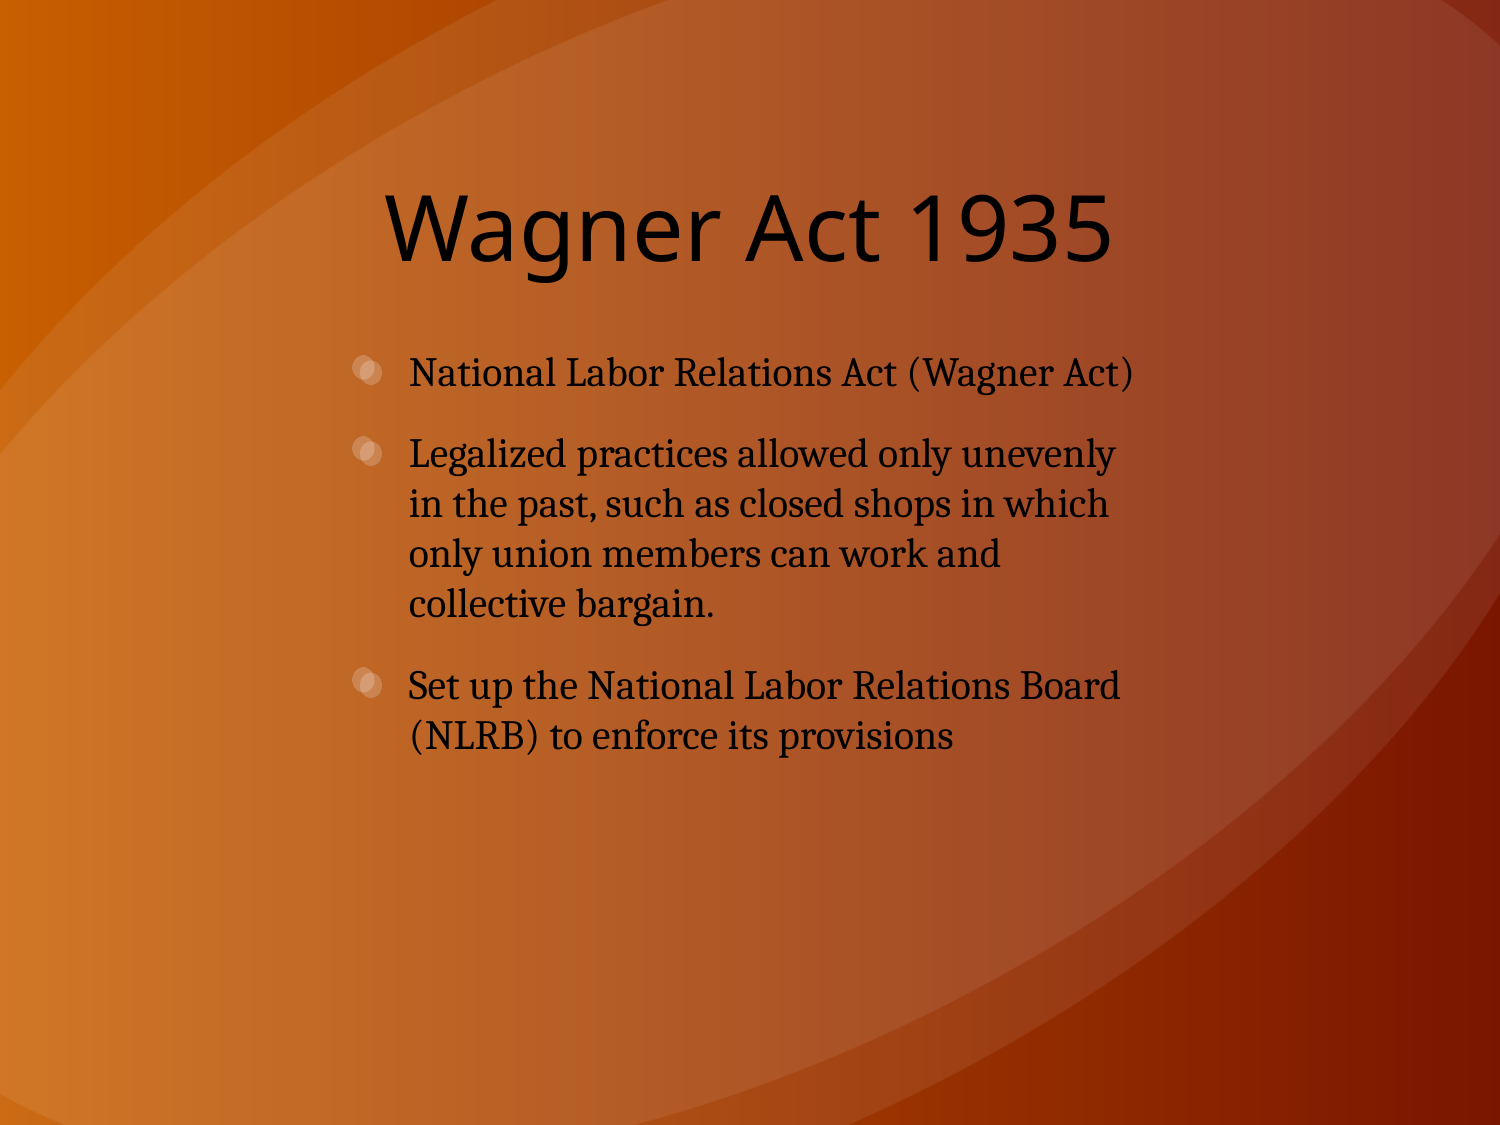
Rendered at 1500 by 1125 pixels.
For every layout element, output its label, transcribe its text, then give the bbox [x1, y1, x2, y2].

title Wagner Act 1935 [283, 45, 1216, 288]
list National Labor Relations Act (Wagner Act) Legalized practices allowed only unevenly in the past, such as closed shops in which only union members can work and collective bargain. Set up the National Labor Relations Board (NLRB) to enforce its provisions [337, 337, 1163, 975]
picture [0, 0, 1500, 1125]
